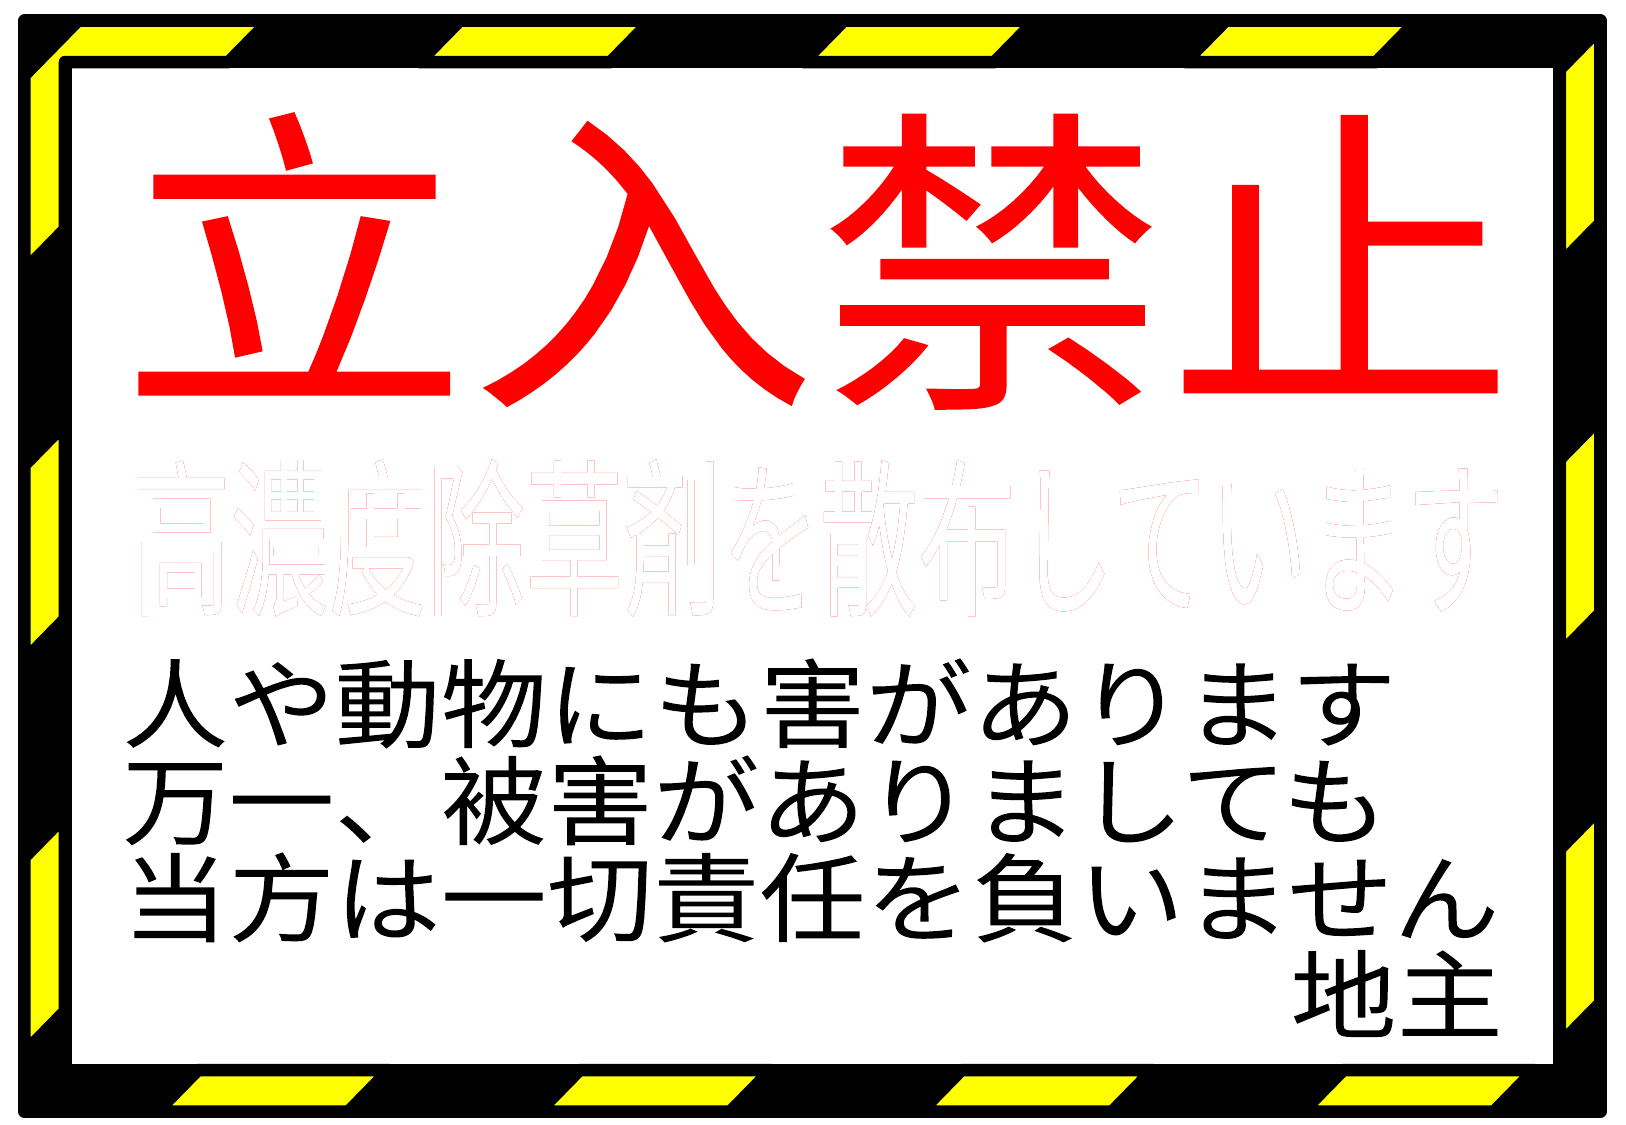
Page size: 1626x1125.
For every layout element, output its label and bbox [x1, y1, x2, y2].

text_box [24, 20, 1601, 1112]
text_box [125, 111, 1498, 1038]
